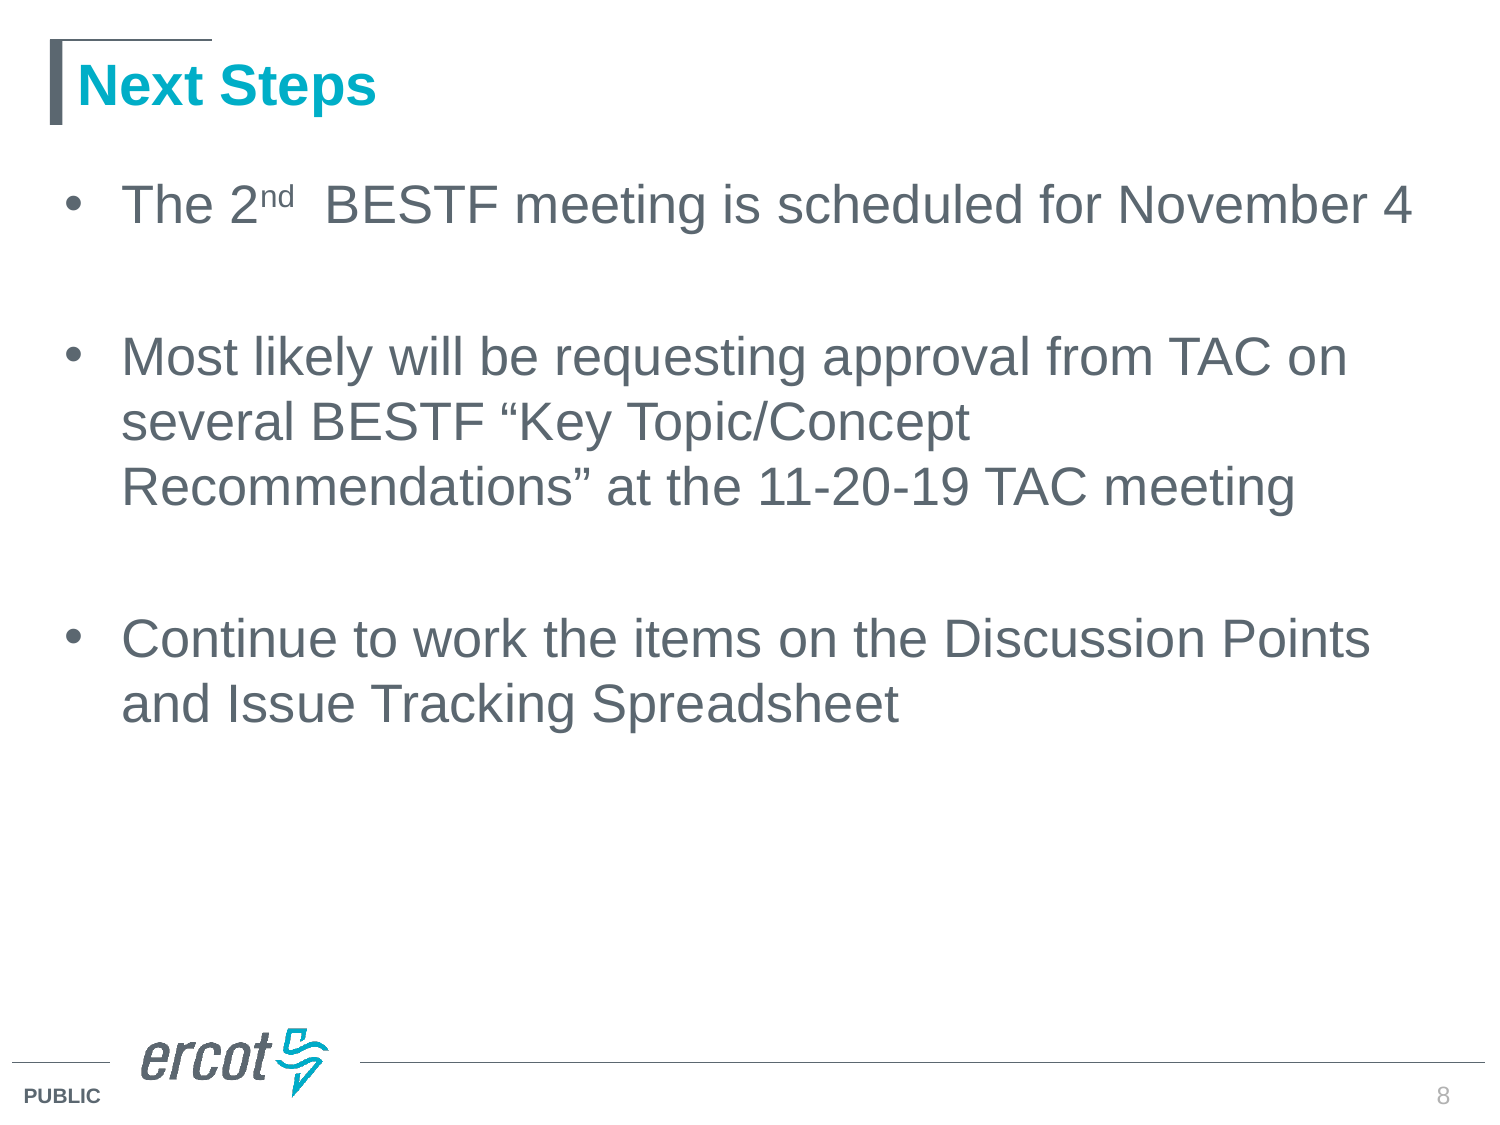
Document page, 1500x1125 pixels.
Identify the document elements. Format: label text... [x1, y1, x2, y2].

list The 2nd BESTF meeting is scheduled for November 4 Most likely will be requesting approval from TAC on several BESTF “Key Topic/Concept Recommendations” at the 11-20-19 TAC meeting Continue to work the items on the Discussion Points and Issue Tracking Spreadsheet [50, 162, 1450, 992]
slide_number 8 [1400, 1076, 1488, 1113]
title Next Steps [62, 39, 1450, 125]
picture [137, 1024, 332, 1100]
